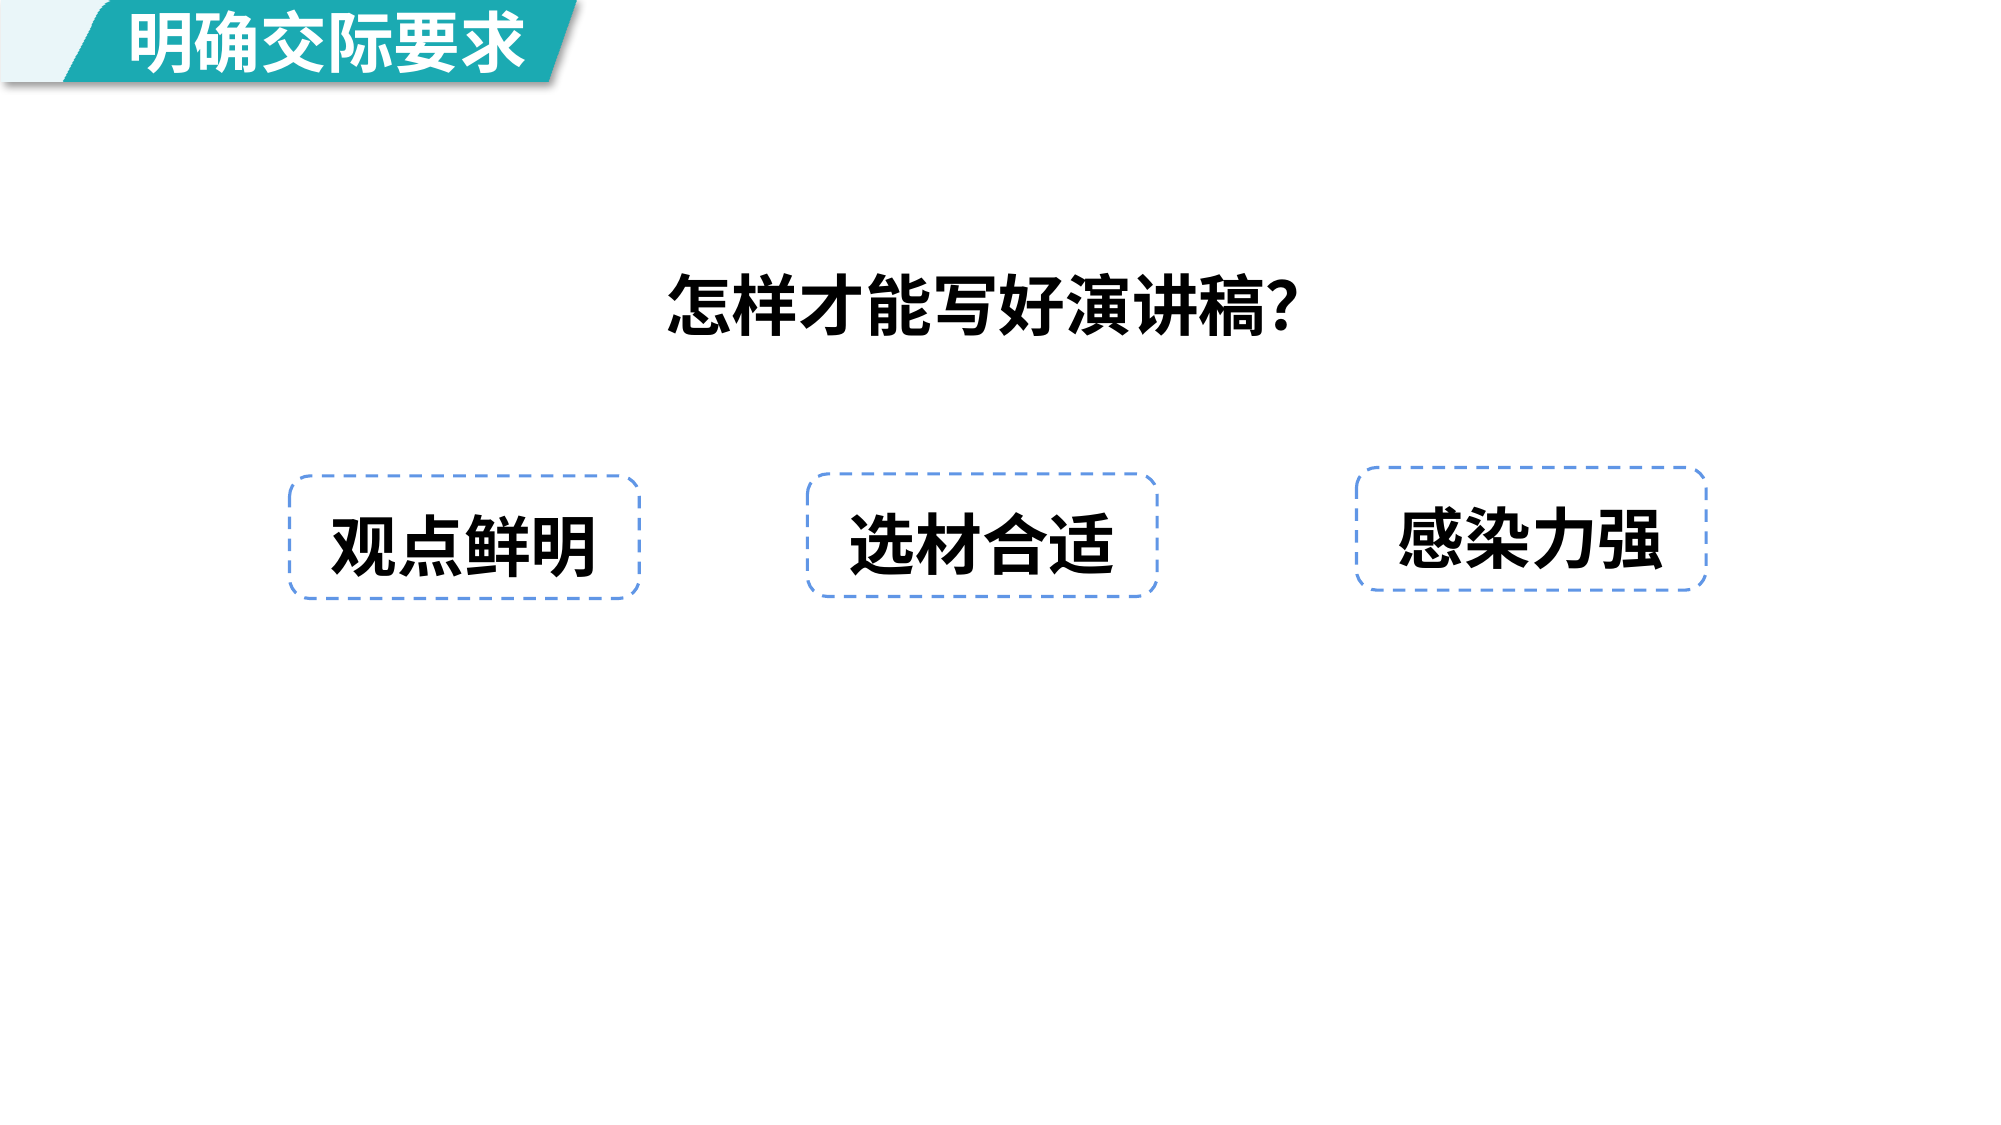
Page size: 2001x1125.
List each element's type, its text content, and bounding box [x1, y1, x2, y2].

text_box 明确交际要求 [112, 82, 543, 89]
text_box 观点鲜明 [289, 475, 640, 599]
picture [1, 0, 590, 82]
text_box 选材合适 [807, 473, 1158, 597]
text_box 感染力强 [1356, 467, 1707, 591]
text_box 怎样才能写好演讲稿？ [291, 240, 1707, 352]
